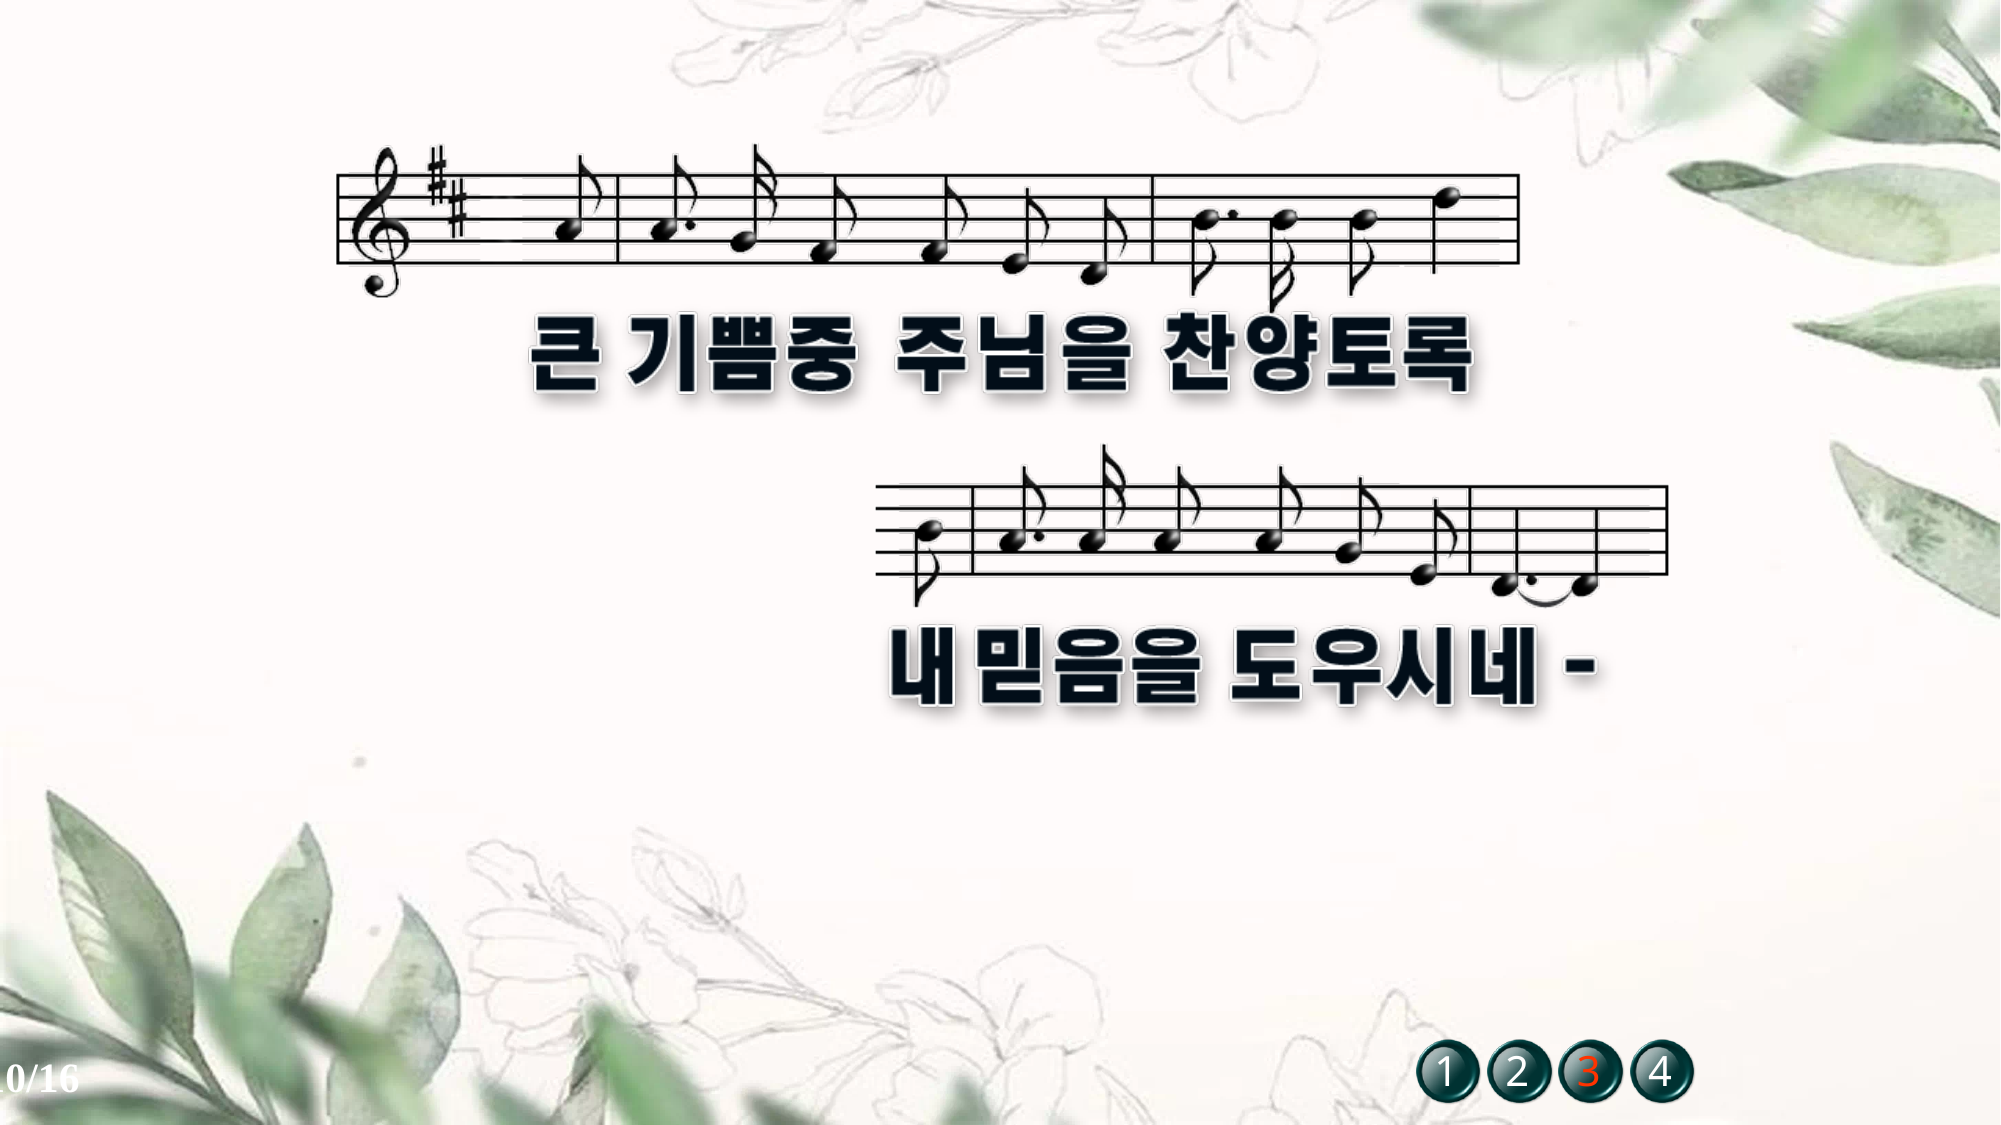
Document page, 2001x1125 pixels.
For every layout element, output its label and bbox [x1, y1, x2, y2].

text_box [1627, 1035, 1697, 1106]
text_box [1484, 1035, 1555, 1106]
picture [0, 0, 2001, 1125]
text_box [1555, 1035, 1626, 1106]
text_box [1413, 1035, 1484, 1106]
